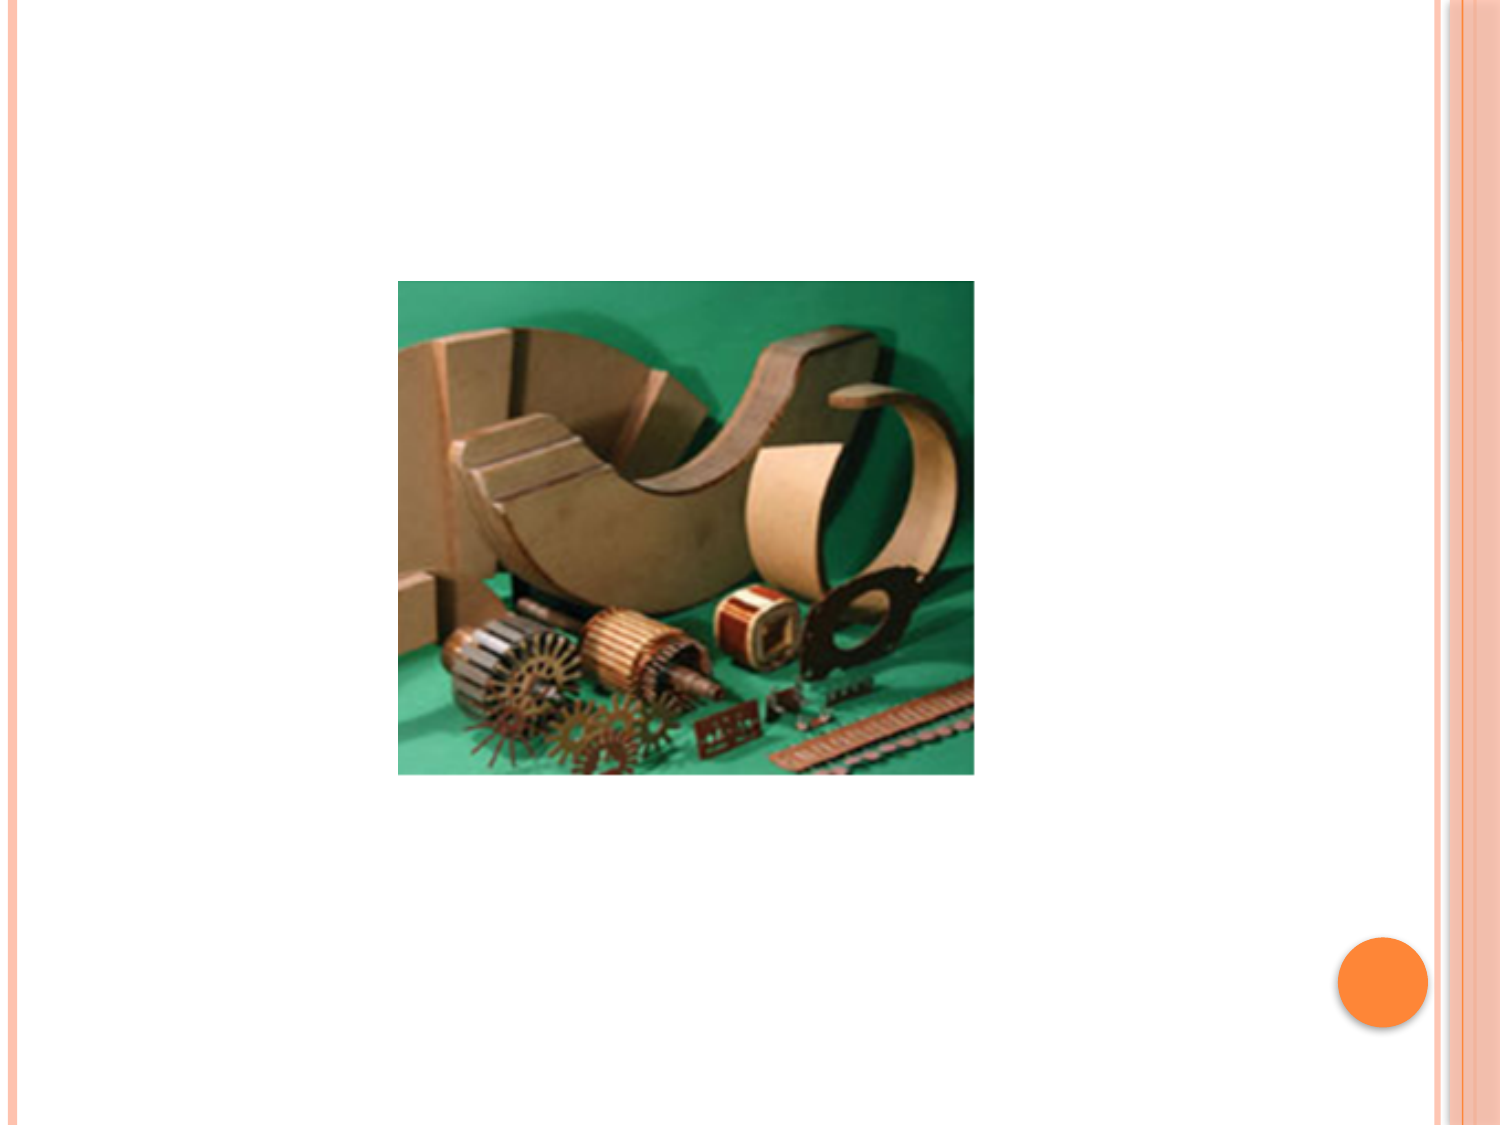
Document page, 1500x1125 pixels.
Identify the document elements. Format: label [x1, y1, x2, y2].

list [397, 280, 978, 781]
